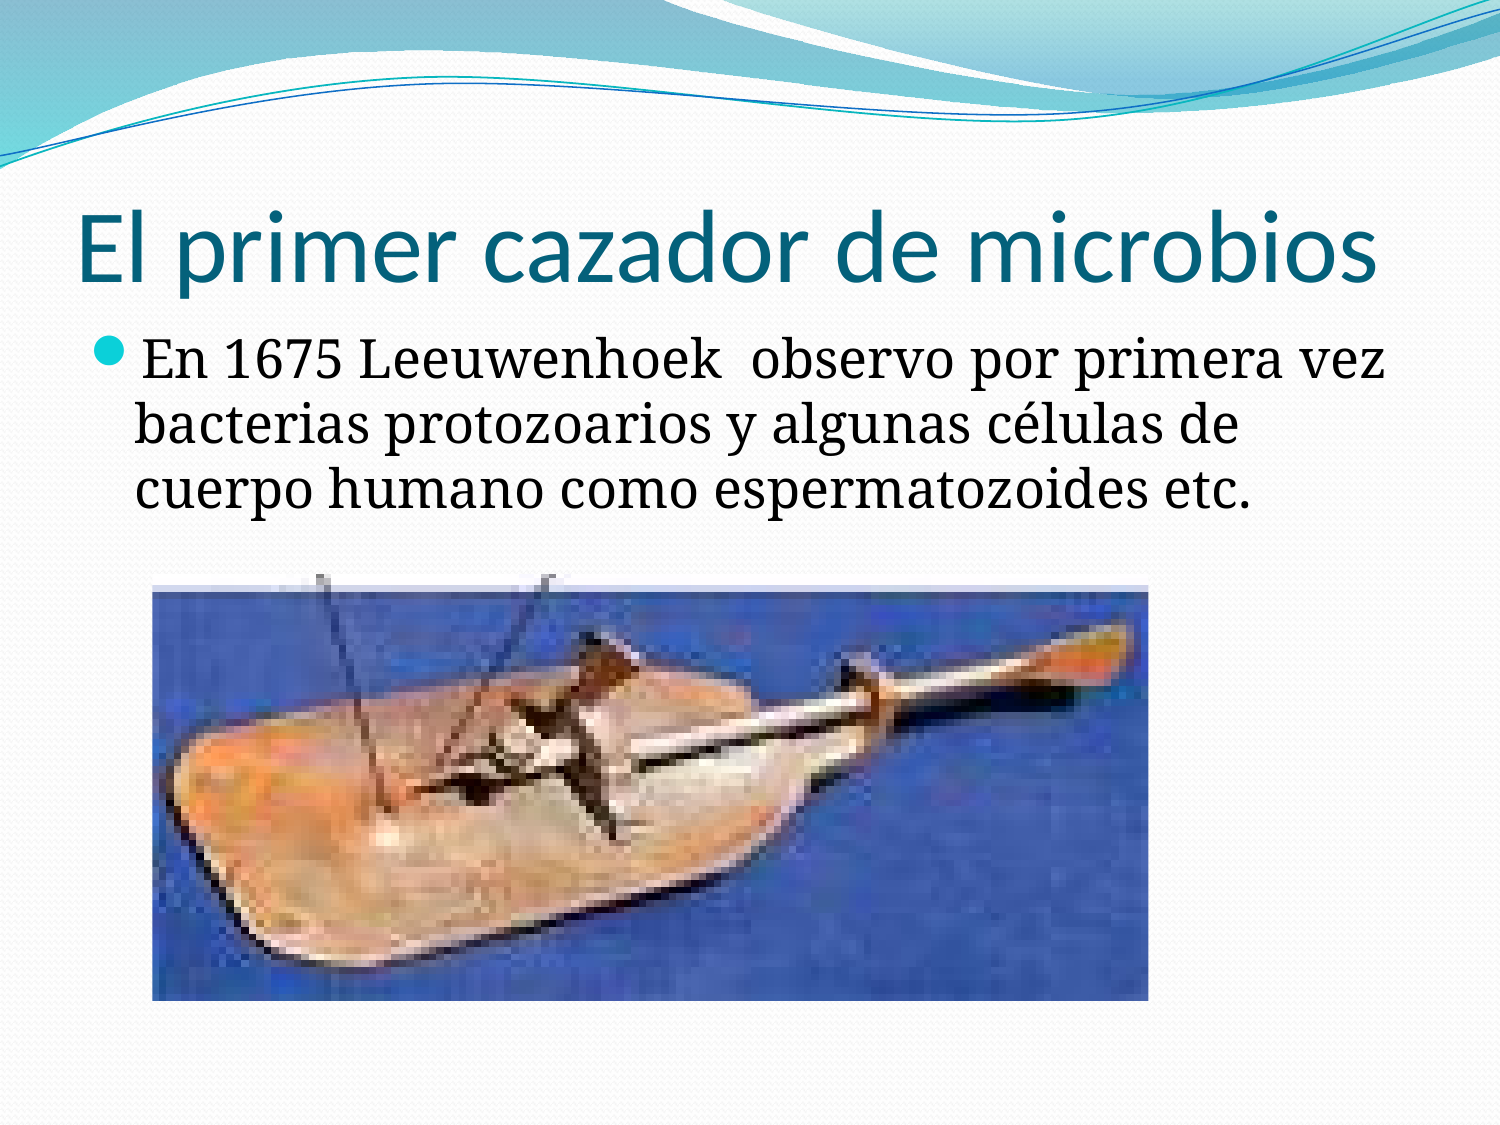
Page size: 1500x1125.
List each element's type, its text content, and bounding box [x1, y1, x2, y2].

title El primer cazador de microbios [75, 115, 1425, 303]
picture [152, 573, 1149, 1001]
list En 1675 Leeuwenhoek observo por primera vez bacterias protozoarios y algunas células de cuerpo humano como espermatozoides etc. [75, 317, 1425, 1038]
